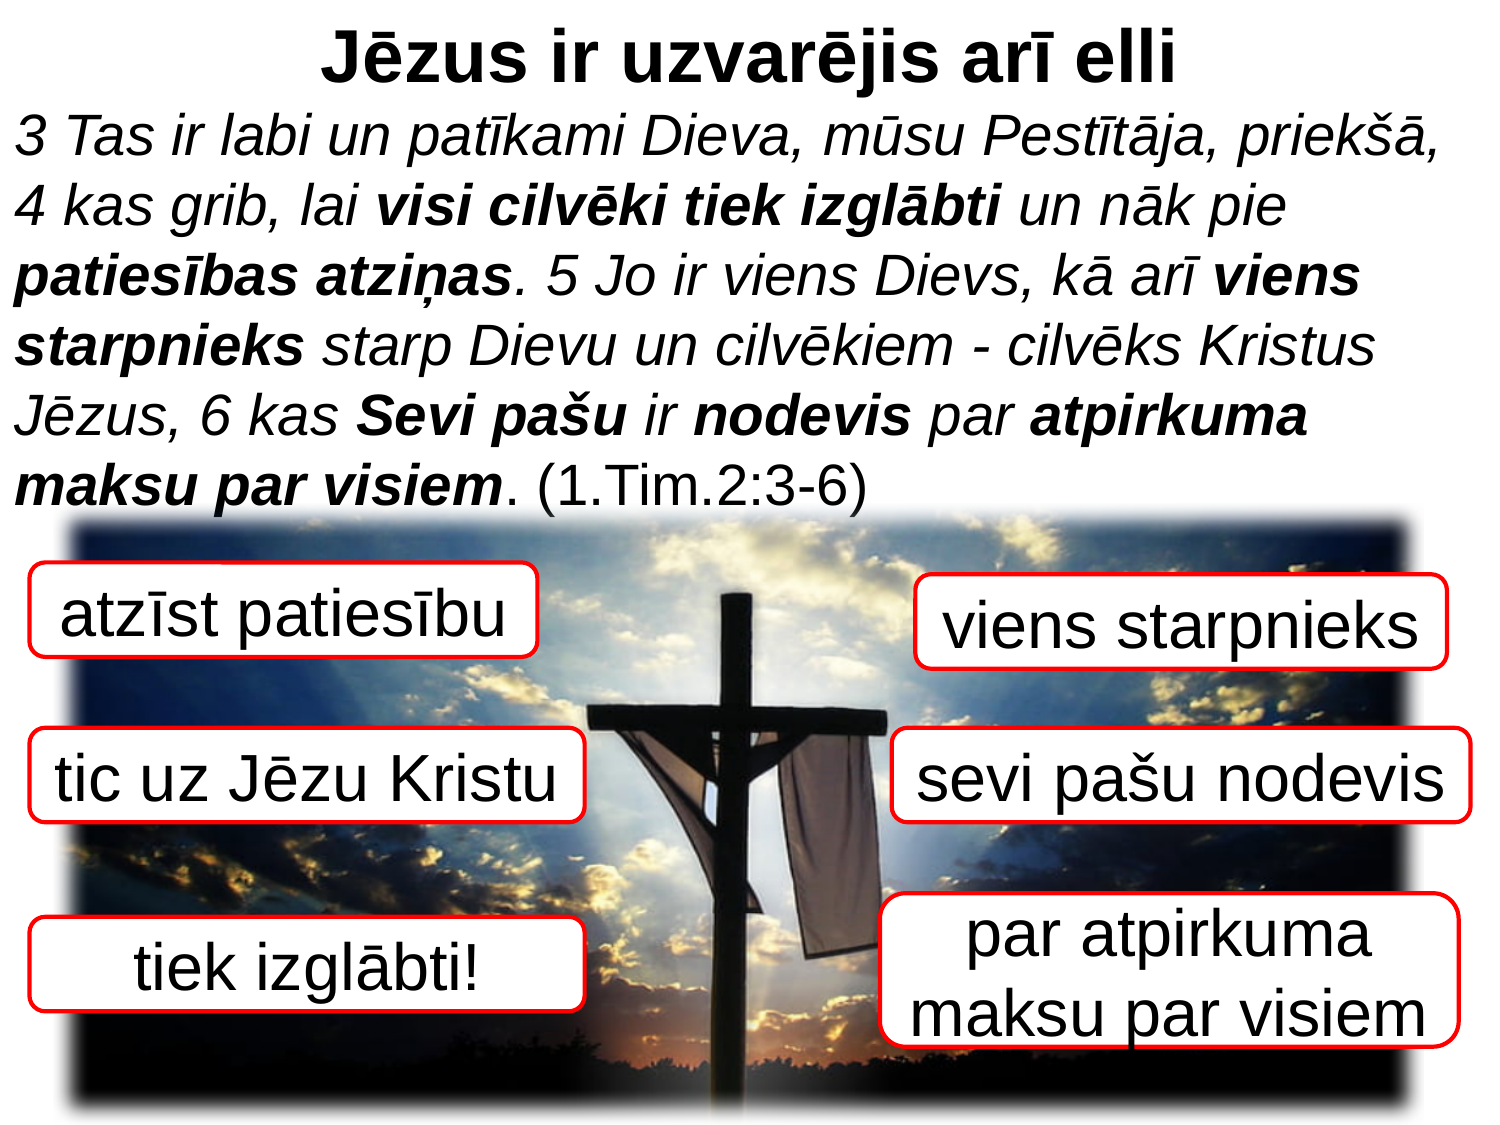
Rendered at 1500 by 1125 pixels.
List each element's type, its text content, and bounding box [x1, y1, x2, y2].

text_box Jēzus ir uzvarējis arī elli [0, 0, 1500, 89]
text_box sevi pašu nodevis [1427, 725, 1473, 825]
text_box tic uz Jēzu Kristu [27, 725, 47, 825]
text_box par atpirkuma maksu par visiem [1427, 891, 1461, 1049]
text_box tiek izglābti! [27, 914, 47, 1014]
text_box 3 Tas ir labi un patīkami Dieva, mūsu Pestītāja, priekšā, 4 kas grib, lai visi cilvēki tiek izglābti un nāk pie patiesības atziņas. 5 Jo ir viens Dievs, kā arī viens starpnieks starp Dievu un cilvēkiem - cilvēks Kristus Jēzus, 6 kas Sevi pašu ir nodevis par atpirkuma maksu par visiem. (1.Tim.2:3-6) [0, 89, 1500, 315]
picture [52, 503, 1424, 1125]
text_box atzīst patiesību [27, 560, 47, 660]
text_box viens starpnieks [1427, 572, 1450, 671]
